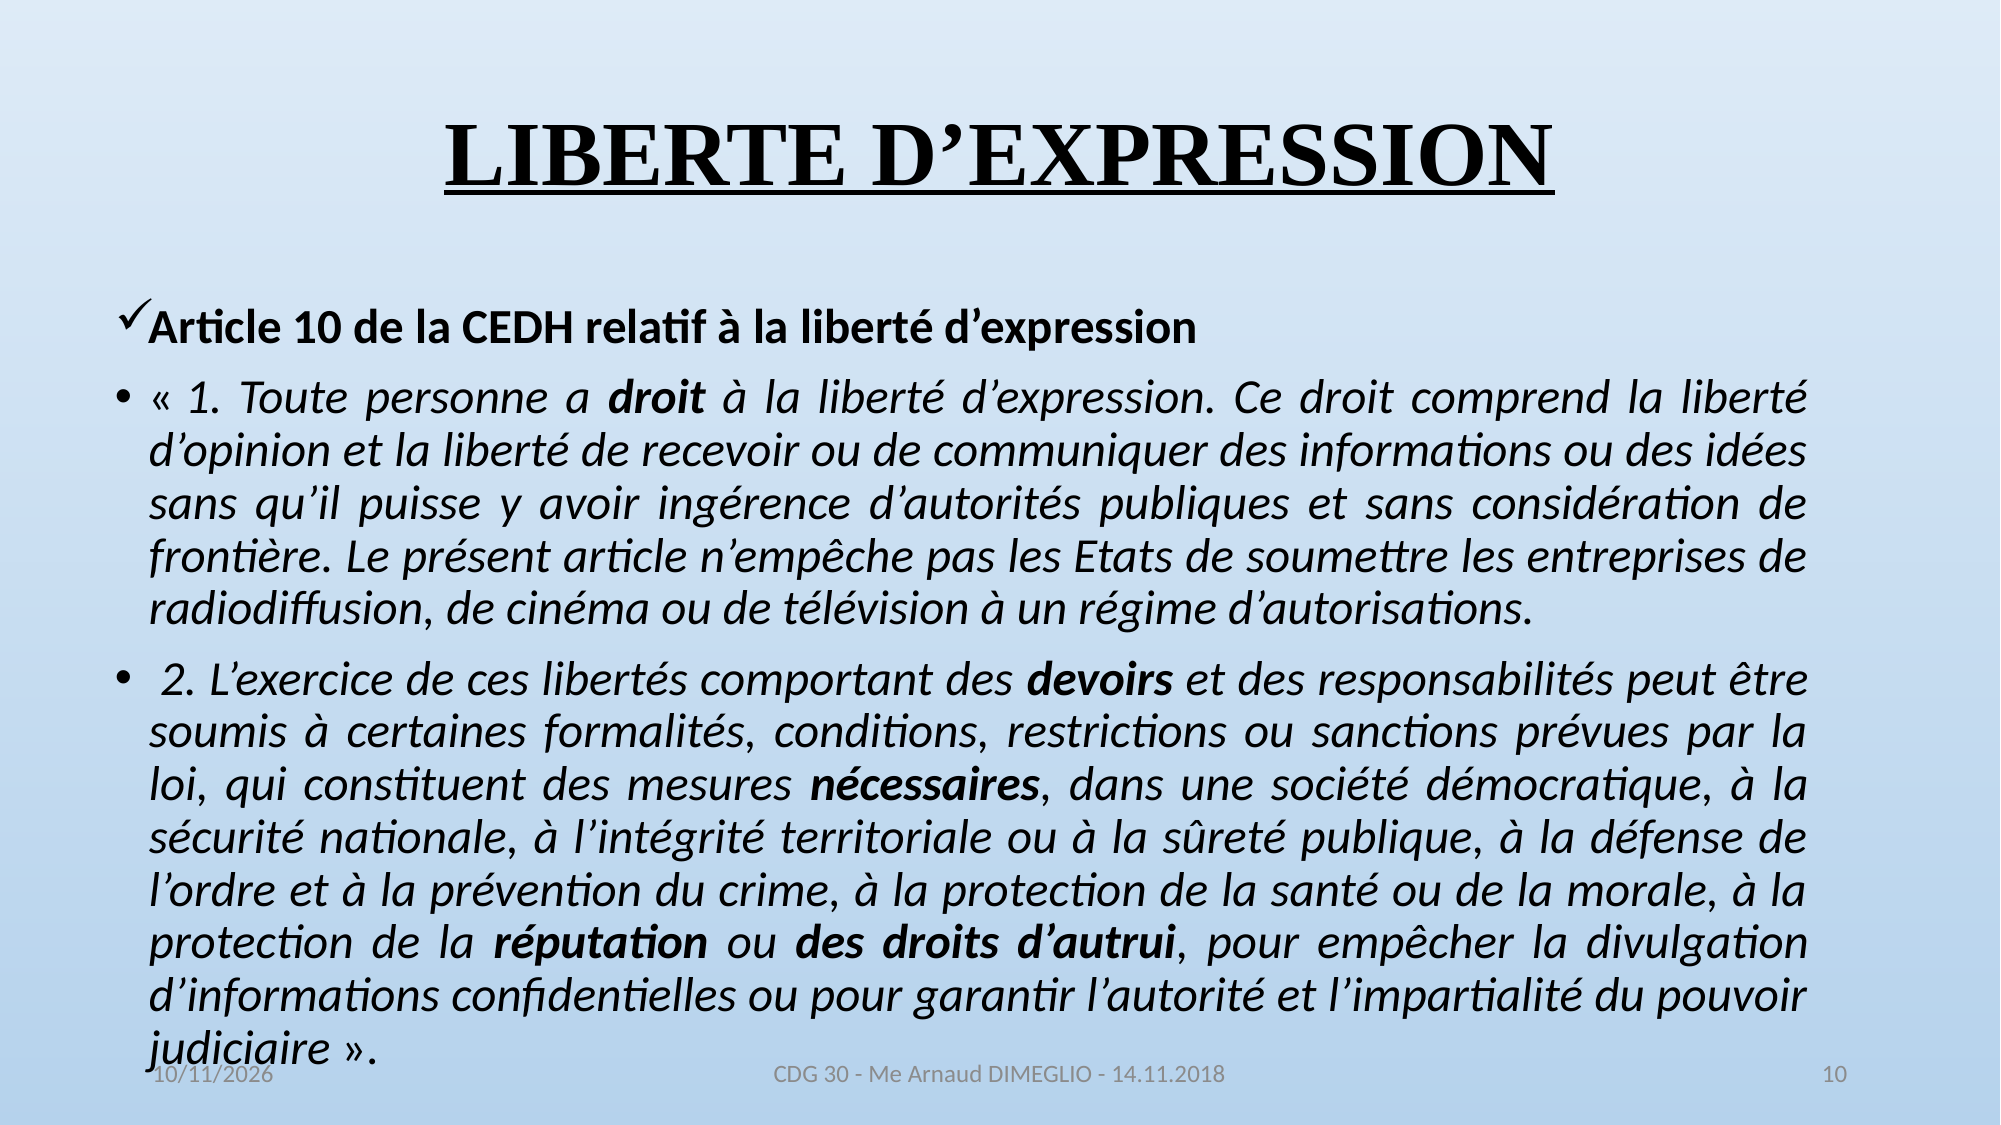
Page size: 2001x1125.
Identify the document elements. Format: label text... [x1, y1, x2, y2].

footer CDG 30 - Me Arnaud DIMEGLIO - 14.11.2018 [662, 1042, 1338, 1103]
title LIBERTE D’EXPRESSION [137, 59, 1863, 252]
slide_number 10 [1412, 1042, 1863, 1103]
list Article 10 de la CEDH relatif à la liberté d’expression « 1. Toute personne a droit à la liberté d’expression. Ce droit comprend la liberté d’opinion et la liberté de recevoir ou de communiquer des informations ou des idées sans qu’il puisse y avoir ingérence d’autorités publiques et sans considération de frontière. Le présent article n’empêche pas les Etats de soumettre les entreprises de radiodiffusion, de cinéma ou de télévision à un régime d’autorisations. 2. L’exercice de ces libertés comportant des devoirs et des responsabilités peut être soumis à certaines formalités, conditions, restrictions ou sanctions prévues par la loi, qui constituent des mesures nécessaires, dans une société démocratique, à la sécurité nationale, à l’intégrité territoriale ou à la sûreté publique, à la défense de l’ordre et à la prévention du crime, à la protection de la santé ou de la morale, à la protection de la réputation ou des droits d’autrui, pour empêcher la divulgation d’informations confidentielles ou pour garantir l’autorité et l’impartialité du pouvoir judiciaire ». [99, 217, 1825, 1087]
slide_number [137, 1042, 588, 1103]
